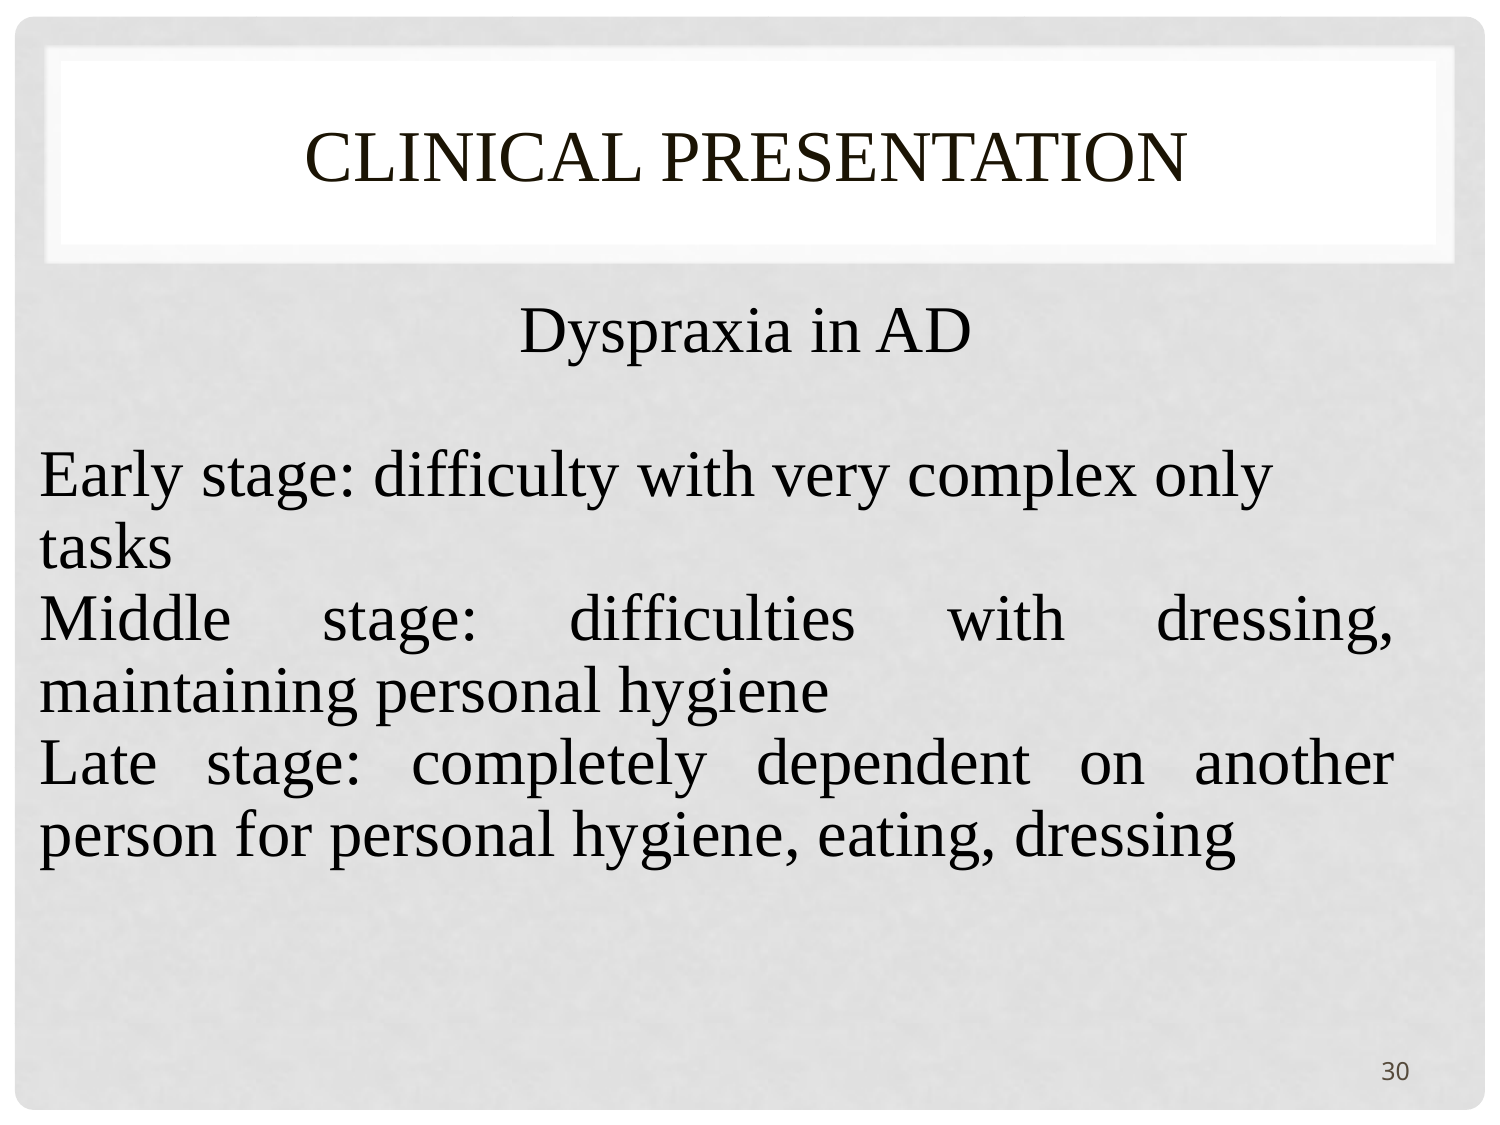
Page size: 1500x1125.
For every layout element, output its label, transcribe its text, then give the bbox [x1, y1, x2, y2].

title Clinical presentation [69, 66, 1425, 238]
slide_number 30 [1074, 1042, 1425, 1103]
text_box Dyspraxia in AD Early stage: difficulty with very complex only tasks Middle stage: difficulties with dressing, maintaining personal hygiene Late stage: completely dependent on another person for personal hygiene, eating, dressing [24, 287, 1413, 1074]
